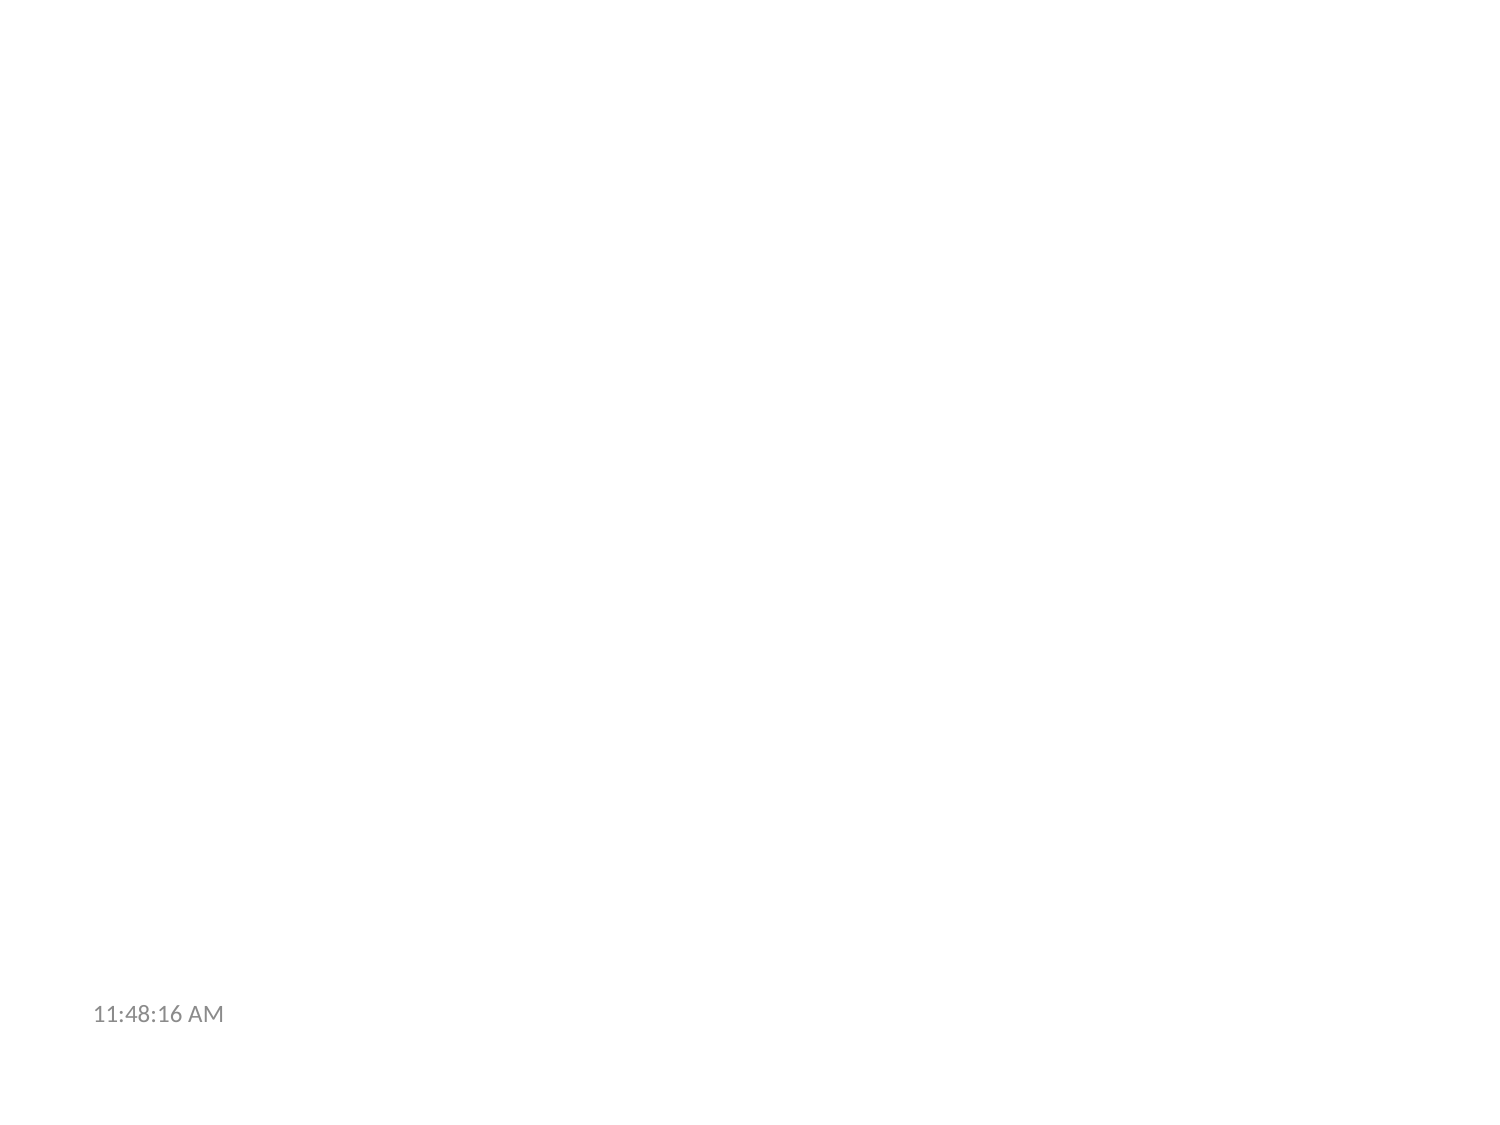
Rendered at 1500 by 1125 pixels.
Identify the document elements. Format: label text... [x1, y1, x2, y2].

text_box 3:35:09 PM [77, 982, 428, 1043]
